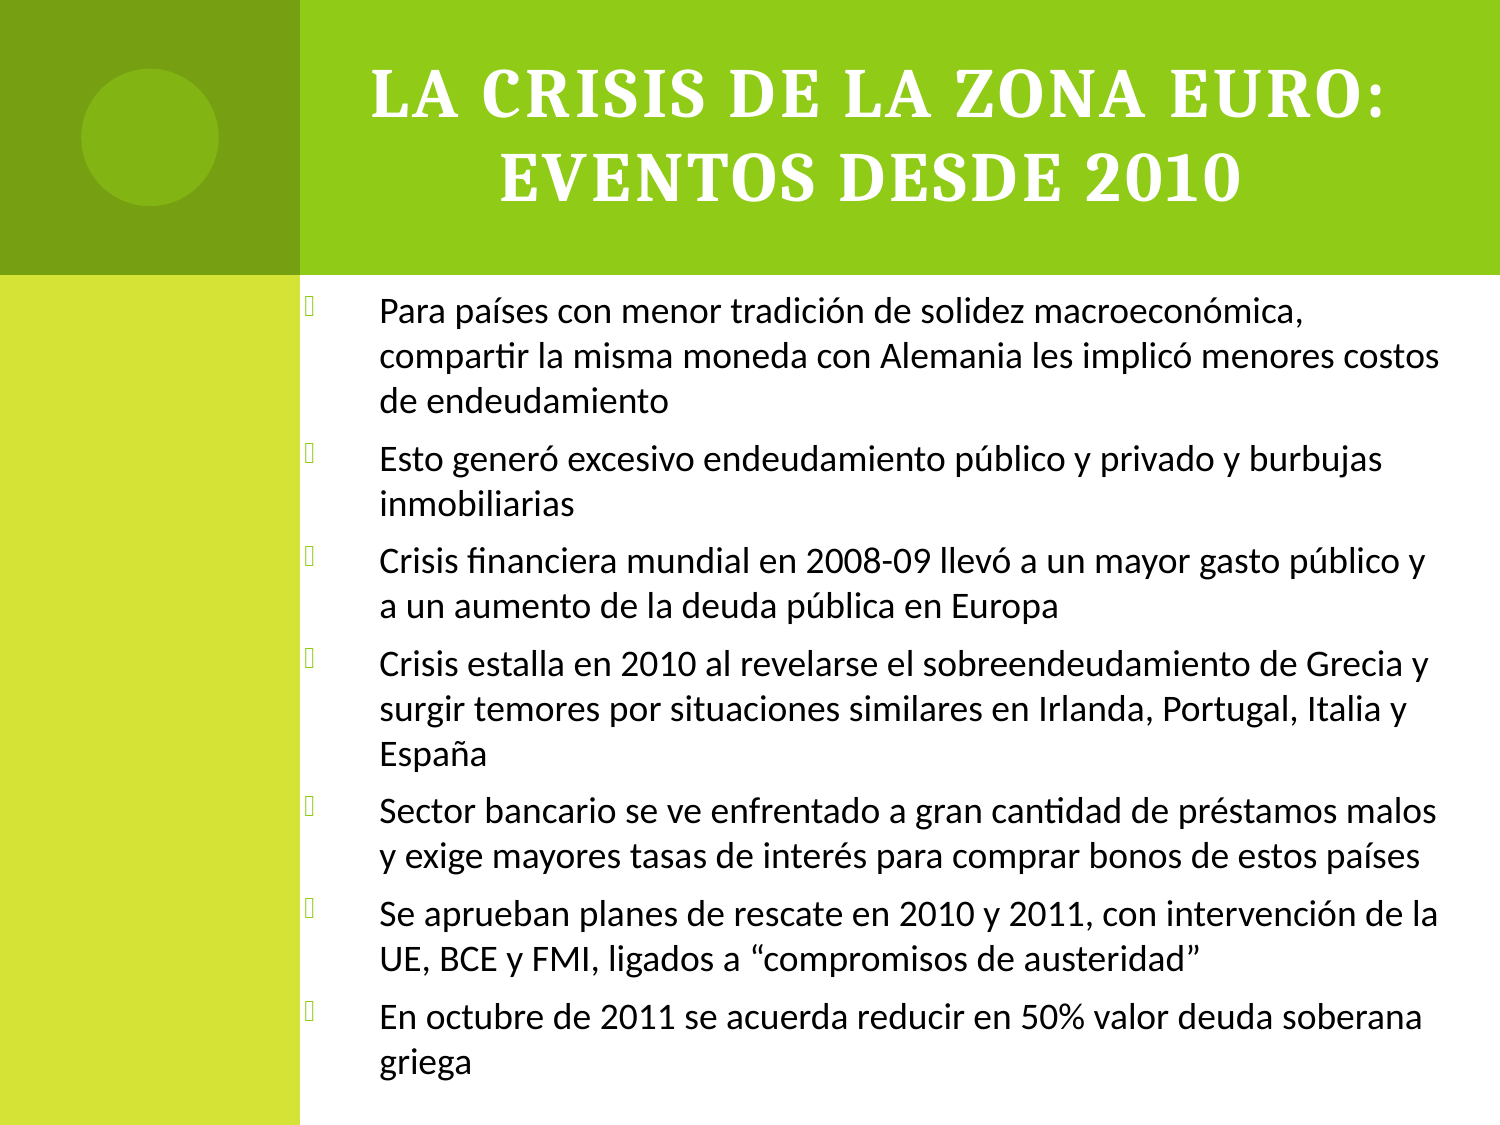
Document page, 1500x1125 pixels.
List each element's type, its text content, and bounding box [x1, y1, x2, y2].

title La crisis de la zona Euro: Eventos desde 2010 [336, 37, 1425, 225]
list Para países con menor tradición de solidez macroeconómica, compartir la misma moneda con Alemania les implicó menores costos de endeudamiento Esto generó excesivo endeudamiento público y privado y burbujas inmobiliarias Crisis financiera mundial en 2008-09 llevó a un mayor gasto público y a un aumento de la deuda pública en Europa Crisis estalla en 2010 al revelarse el sobreendeudamiento de Grecia y surgir temores por situaciones similares en Irlanda, Portugal, Italia y España Sector bancario se ve enfrentado a gran cantidad de préstamos malos y exige mayores tasas de interés para comprar bonos de estos países Se aprueban planes de rescate en 2010 y 2011, con intervención de la UE, BCE y FMI, ligados a “compromisos de austeridad” En octubre de 2011 se acuerda reducir en 50% valor deuda soberana griega [289, 278, 1459, 1094]
